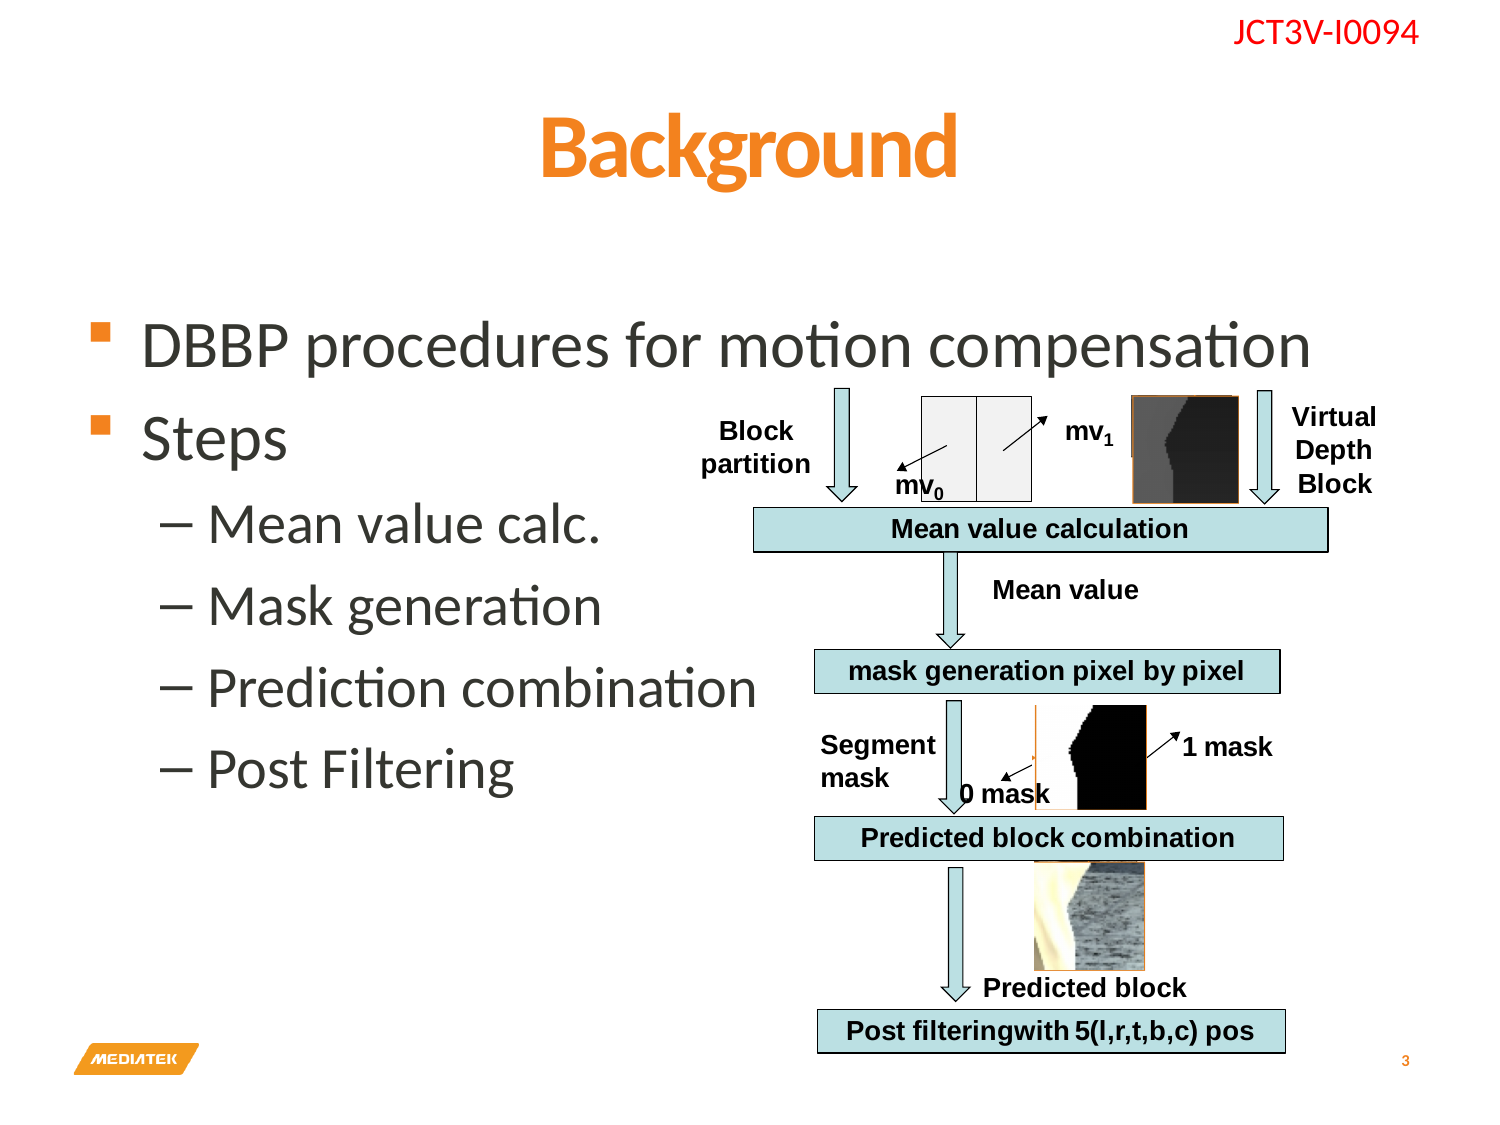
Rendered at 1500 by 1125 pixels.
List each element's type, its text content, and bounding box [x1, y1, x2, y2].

picture [644, 386, 1404, 1054]
picture [73, 1043, 199, 1075]
title Background [75, 99, 1425, 287]
slide_number 3 [1251, 1029, 1425, 1090]
list DBBP procedures for motion compensation Steps Mean value calc. Mask generation Prediction combination Post Filtering [70, 292, 1421, 997]
